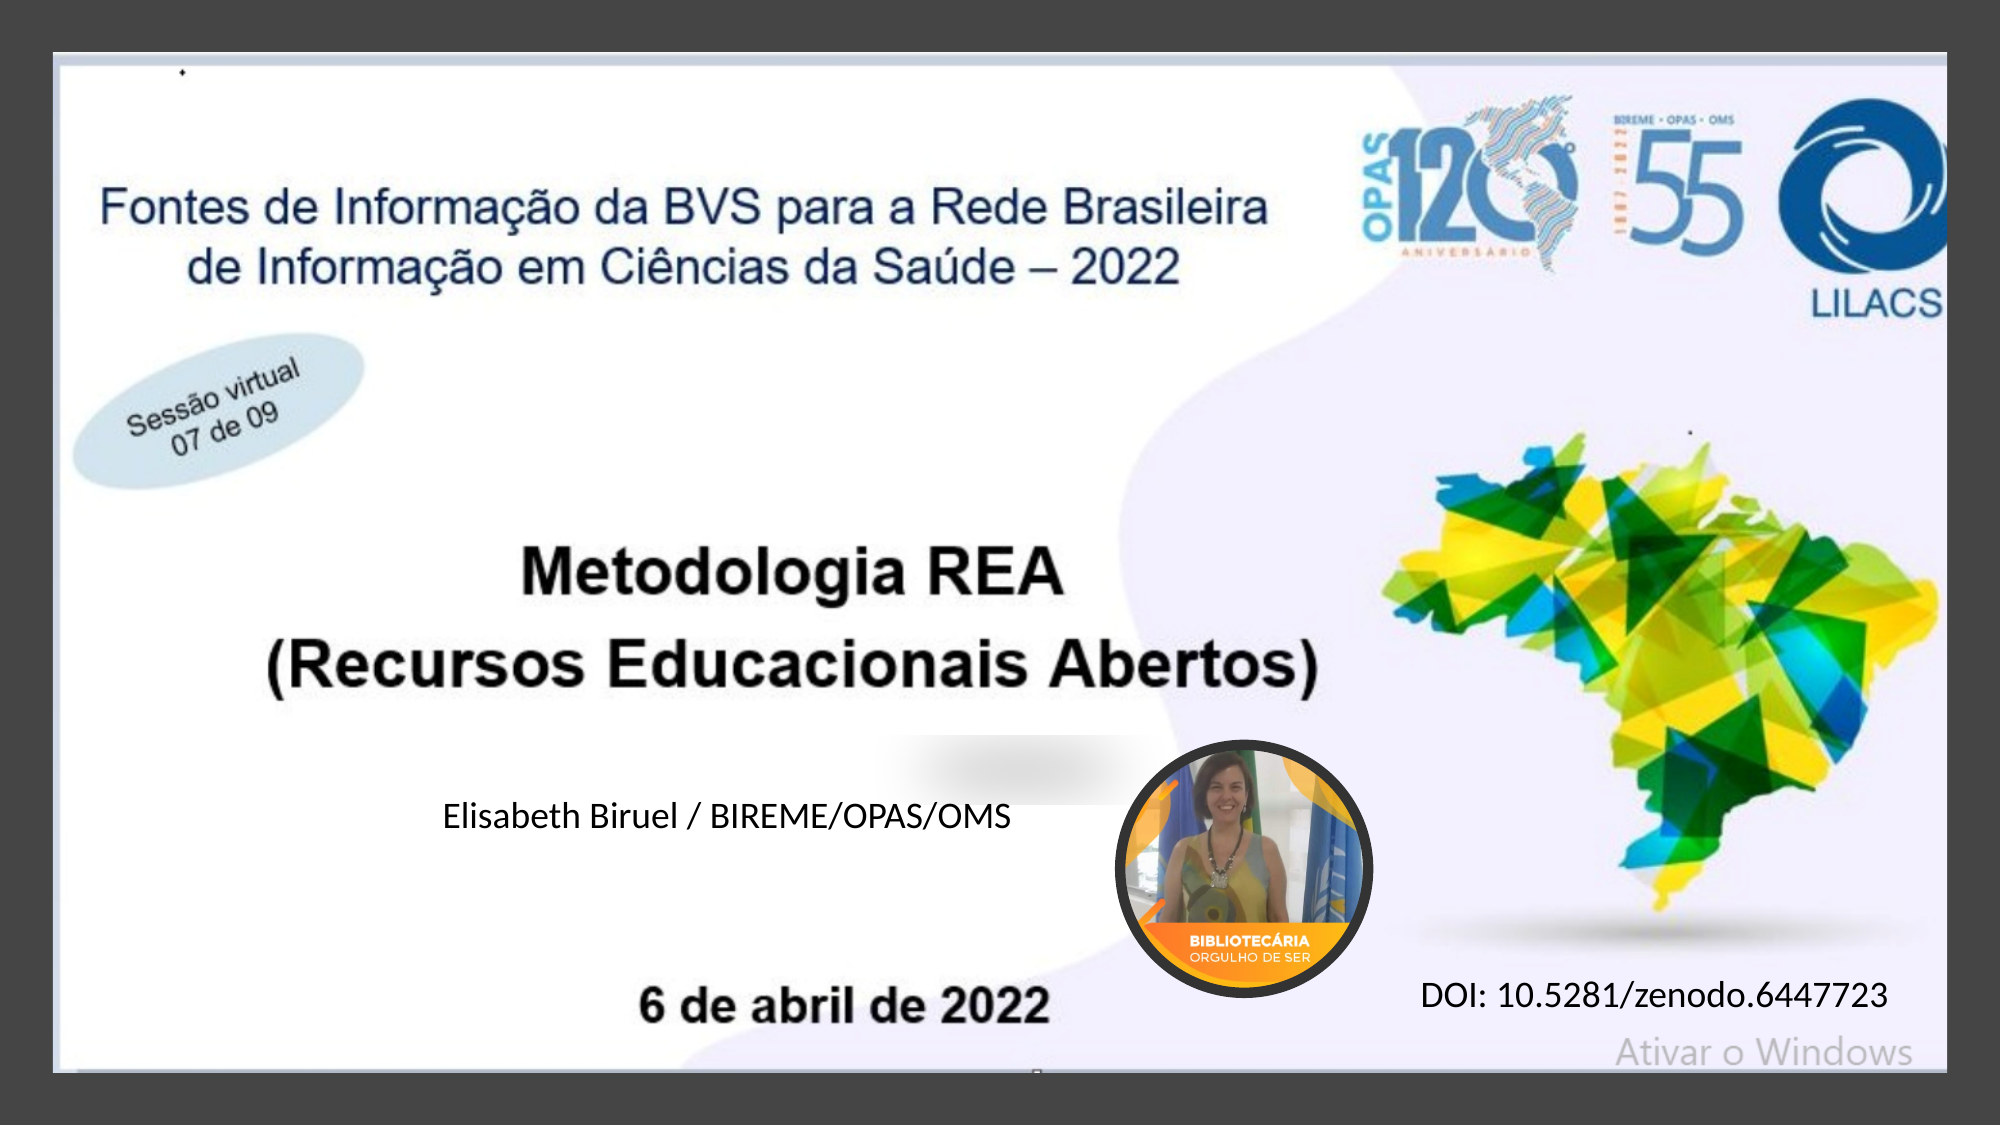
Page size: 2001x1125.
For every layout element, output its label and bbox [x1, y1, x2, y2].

picture [52, 52, 1948, 1073]
